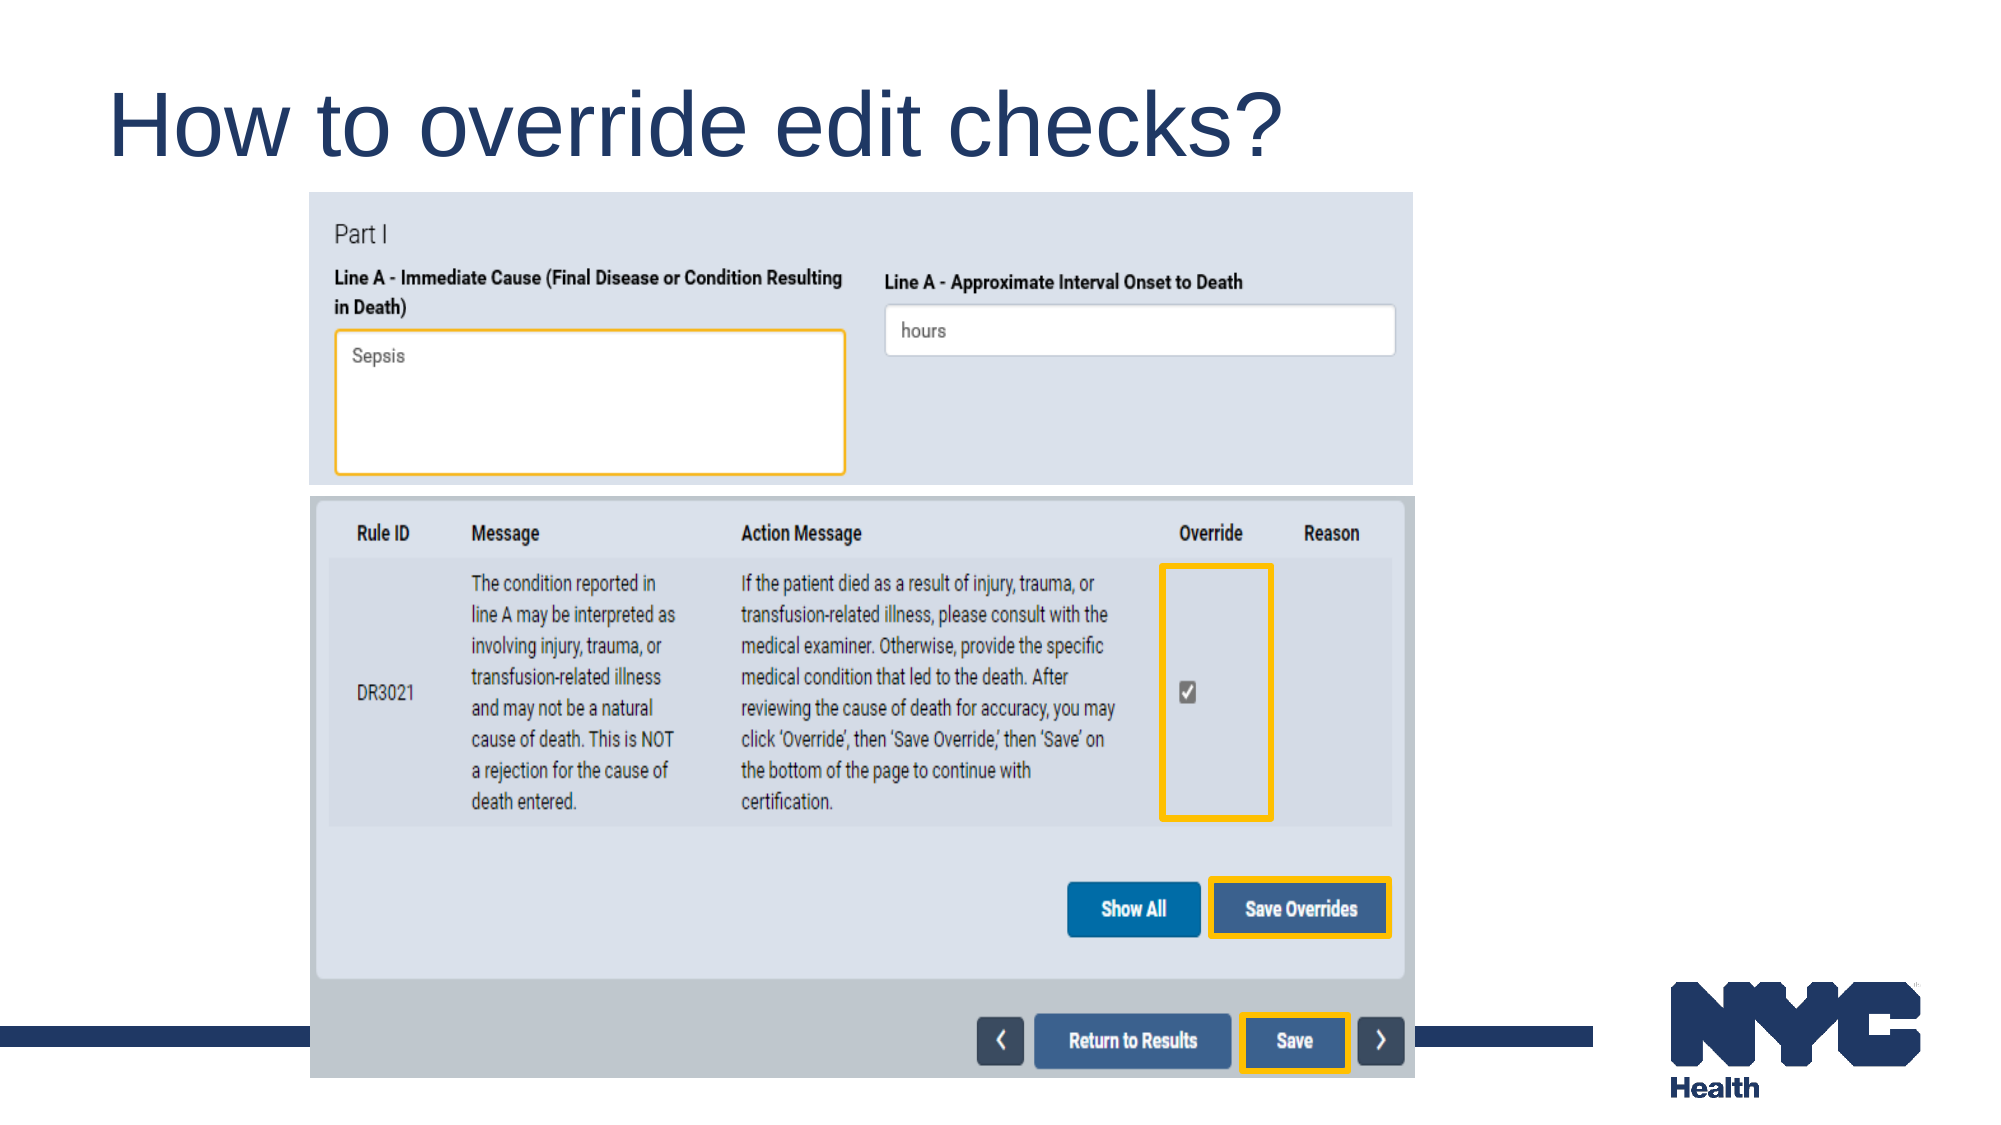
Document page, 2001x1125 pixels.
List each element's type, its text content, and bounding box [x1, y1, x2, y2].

picture [1671, 982, 1921, 1098]
picture [308, 192, 1414, 485]
picture [310, 496, 1415, 1078]
title How to override edit checks? [99, 26, 1900, 214]
